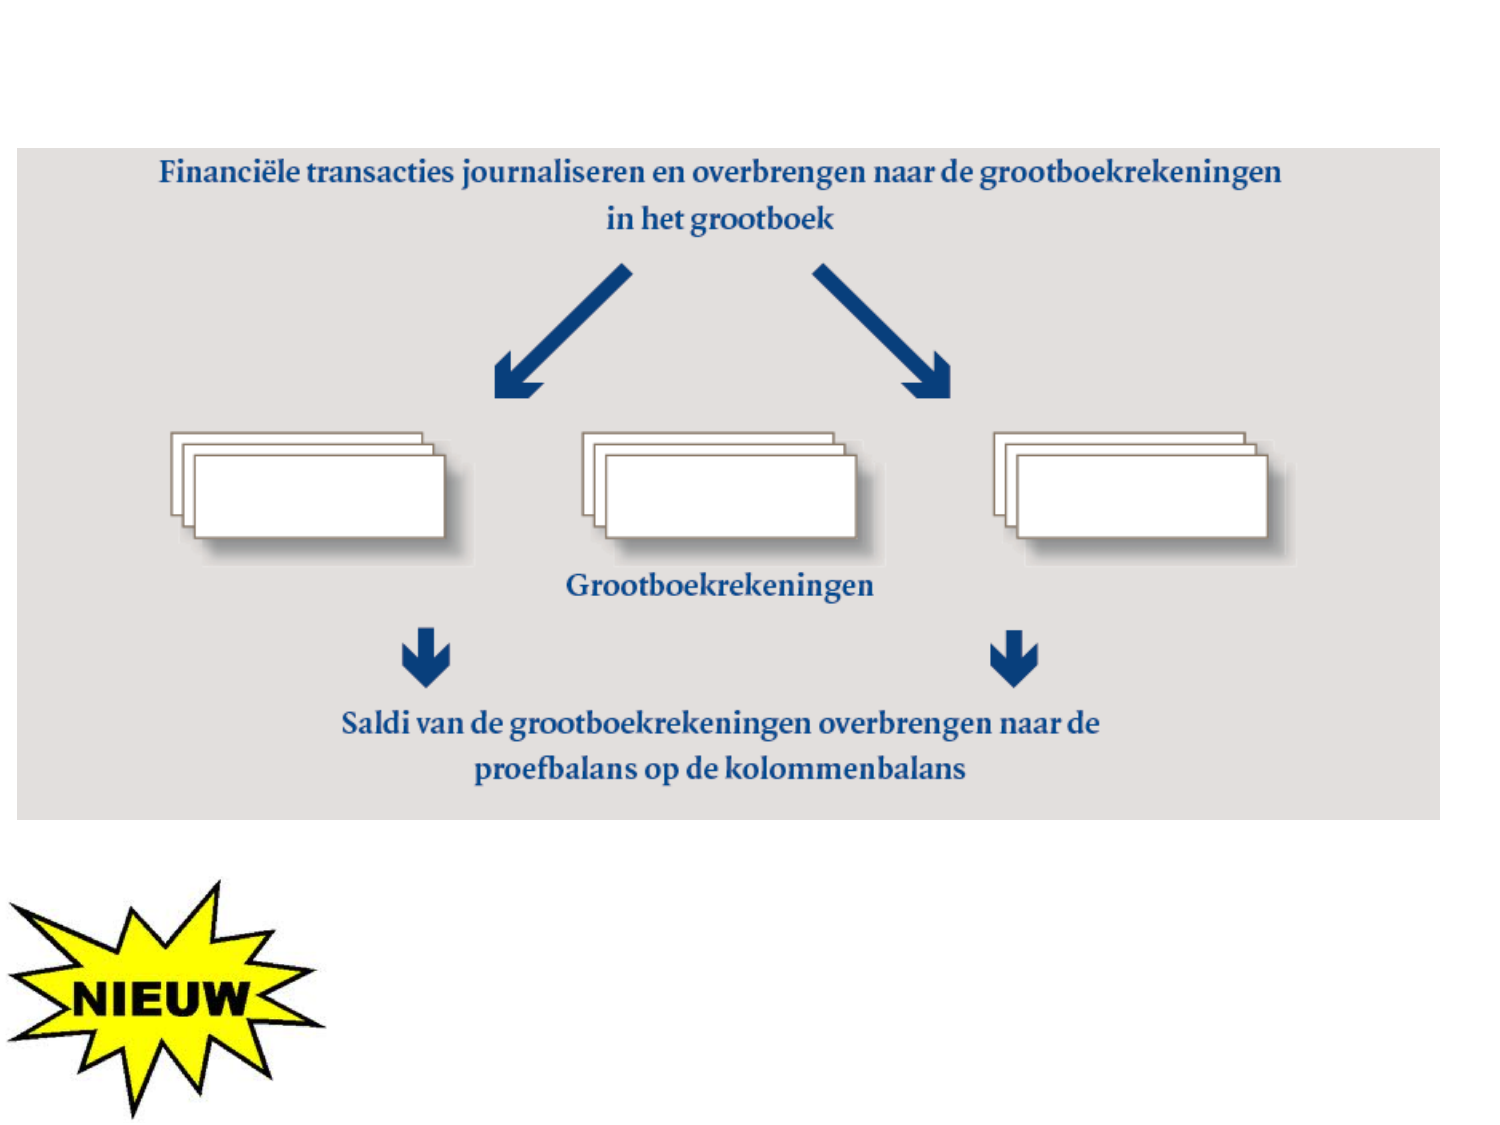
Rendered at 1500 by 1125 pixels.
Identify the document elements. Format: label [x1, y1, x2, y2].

picture [0, 876, 331, 1123]
picture [17, 148, 1440, 820]
